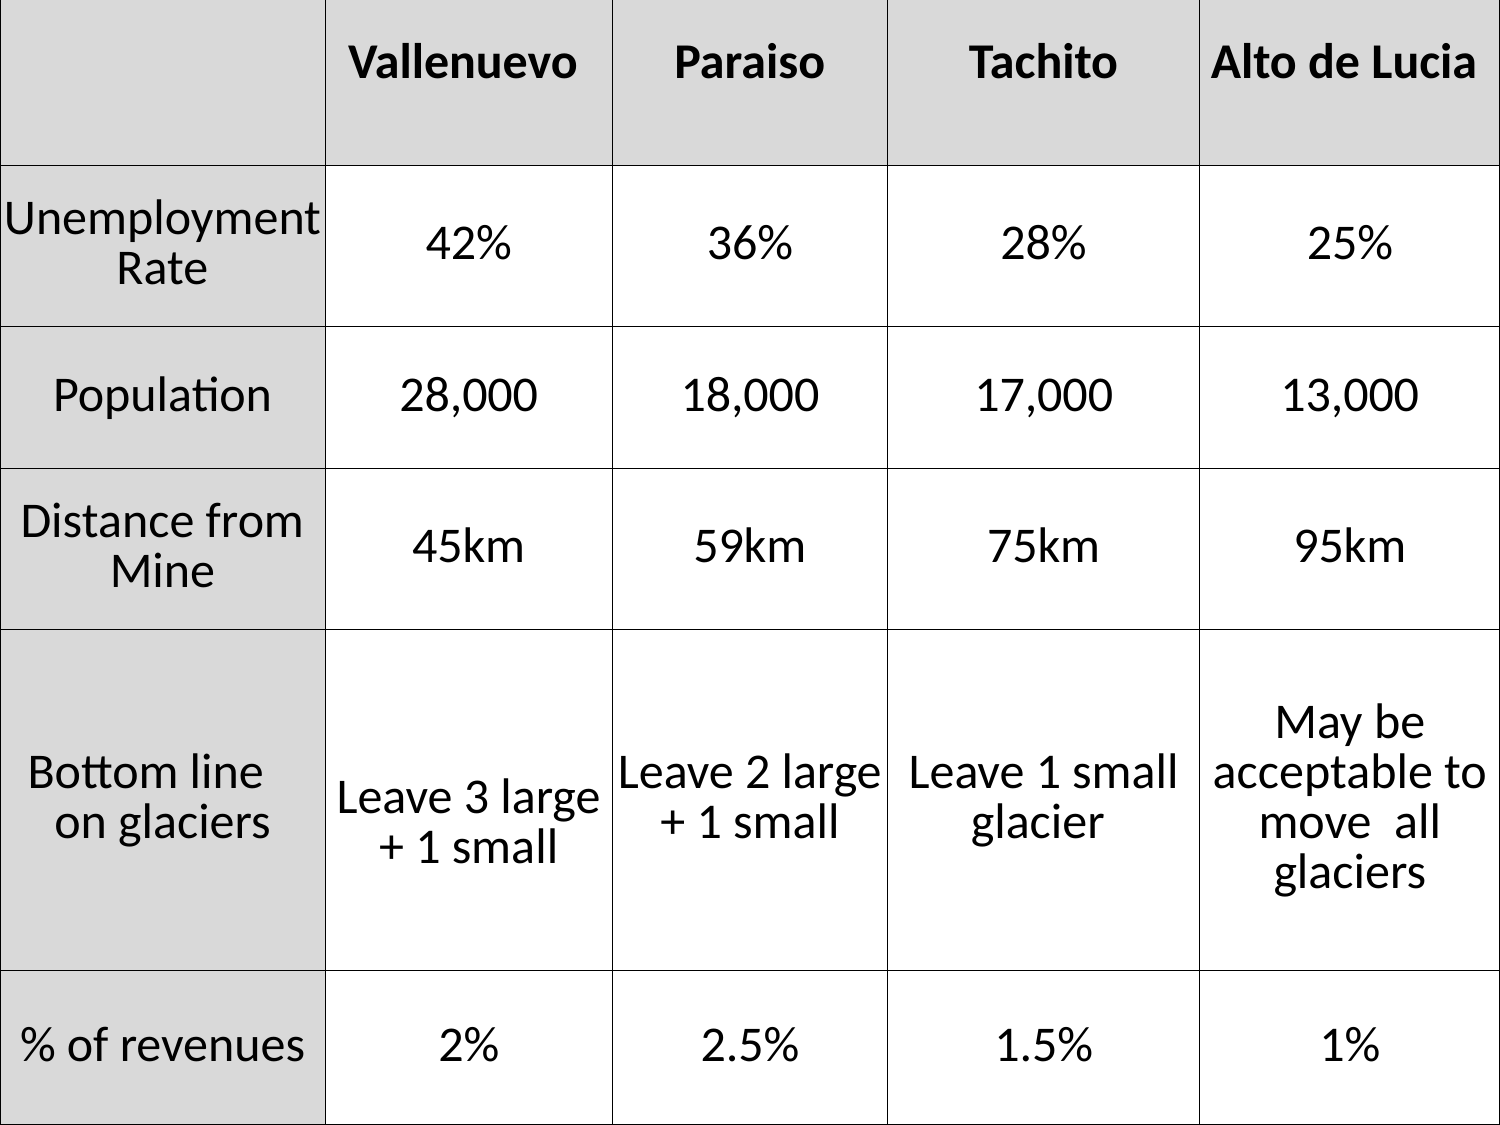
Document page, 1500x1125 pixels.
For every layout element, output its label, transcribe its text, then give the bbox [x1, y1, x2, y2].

table_cell 59km [613, 469, 887, 629]
table_header Alto de Lucia [1200, 0, 1499, 165]
table_cell 25% [1200, 166, 1499, 326]
table_header [1, 0, 325, 165]
table_cell Population [1, 327, 325, 468]
table_cell May be acceptable to move all glaciers [1200, 630, 1499, 970]
table_cell % of revenues [1, 971, 325, 1124]
table_cell 17,000 [888, 327, 1199, 468]
table_header Vallenuevo [326, 0, 612, 165]
table_cell Leave 2 large + 1 small [613, 630, 887, 970]
table_cell Distance from Mine [1, 469, 325, 629]
table_cell Leave 1 small glacier [888, 630, 1199, 970]
table_cell 2% [326, 971, 612, 1124]
table_cell 1.5% [888, 971, 1199, 1124]
table_cell 75km [888, 469, 1199, 629]
table_cell 28% [888, 166, 1199, 326]
table_cell 1% [1200, 971, 1499, 1124]
table_cell Bottom line on glaciers [1, 630, 325, 970]
table_cell 42% [326, 166, 612, 326]
table_cell 36% [613, 166, 887, 326]
table_cell Unemployment Rate [1, 166, 325, 326]
table_cell 95km [1200, 469, 1499, 629]
table_header Paraiso [613, 0, 887, 165]
table_header Tachito [888, 0, 1199, 165]
table_cell Leave 3 large + 1 small [326, 630, 612, 970]
table_cell 28,000 [326, 327, 612, 468]
table_cell 2.5% [613, 971, 887, 1124]
table_cell 13,000 [1200, 327, 1499, 468]
table_cell 45km [326, 469, 612, 629]
table_cell 18,000 [613, 327, 887, 468]
